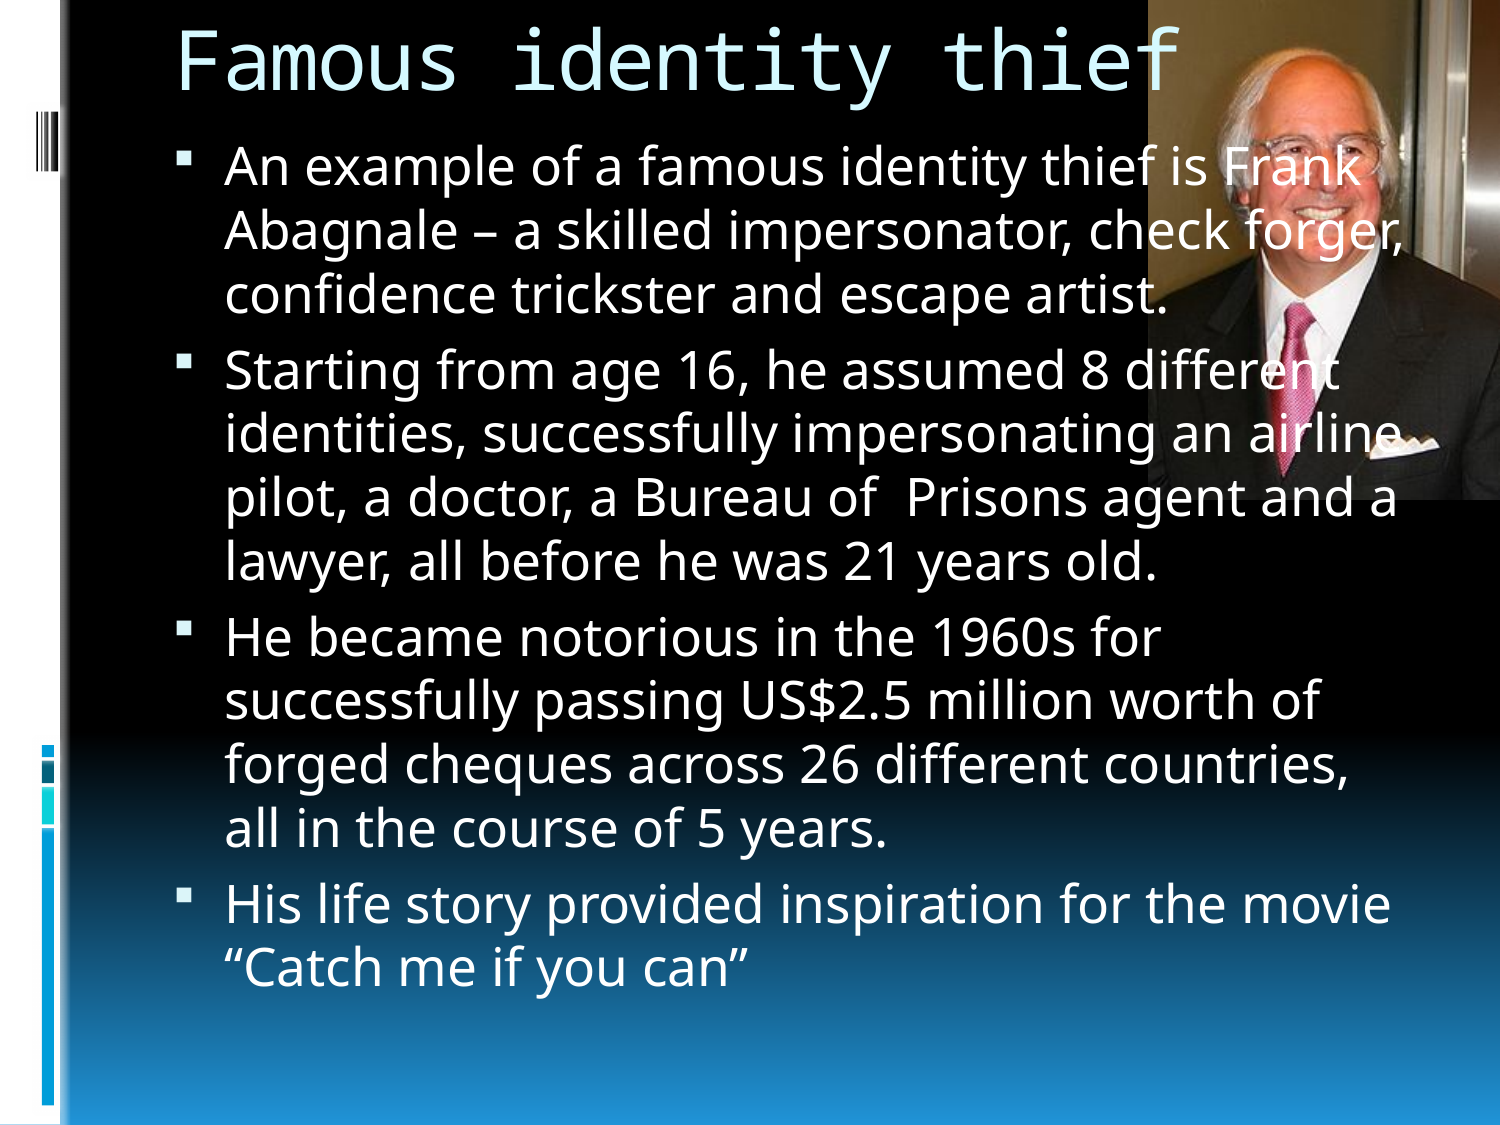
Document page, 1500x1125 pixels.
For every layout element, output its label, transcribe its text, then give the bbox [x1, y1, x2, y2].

picture [1147, 0, 1500, 501]
list An example of a famous identity thief is Frank Abagnale – a skilled impersonator, check forger, confidence trickster and escape artist. Starting from age 16, he assumed 8 different identities, successfully impersonating an airline pilot, a doctor, a Bureau of Prisons agent and a lawyer, all before he was 21 years old. He became notorious in the 1960s for successfully passing US$2.5 million worth of forged cheques across 26 different countries, all in the course of 5 years. His life story provided inspiration for the movie “Catch me if you can” [147, 125, 1423, 1047]
title Famous identity thief [159, 0, 1139, 125]
